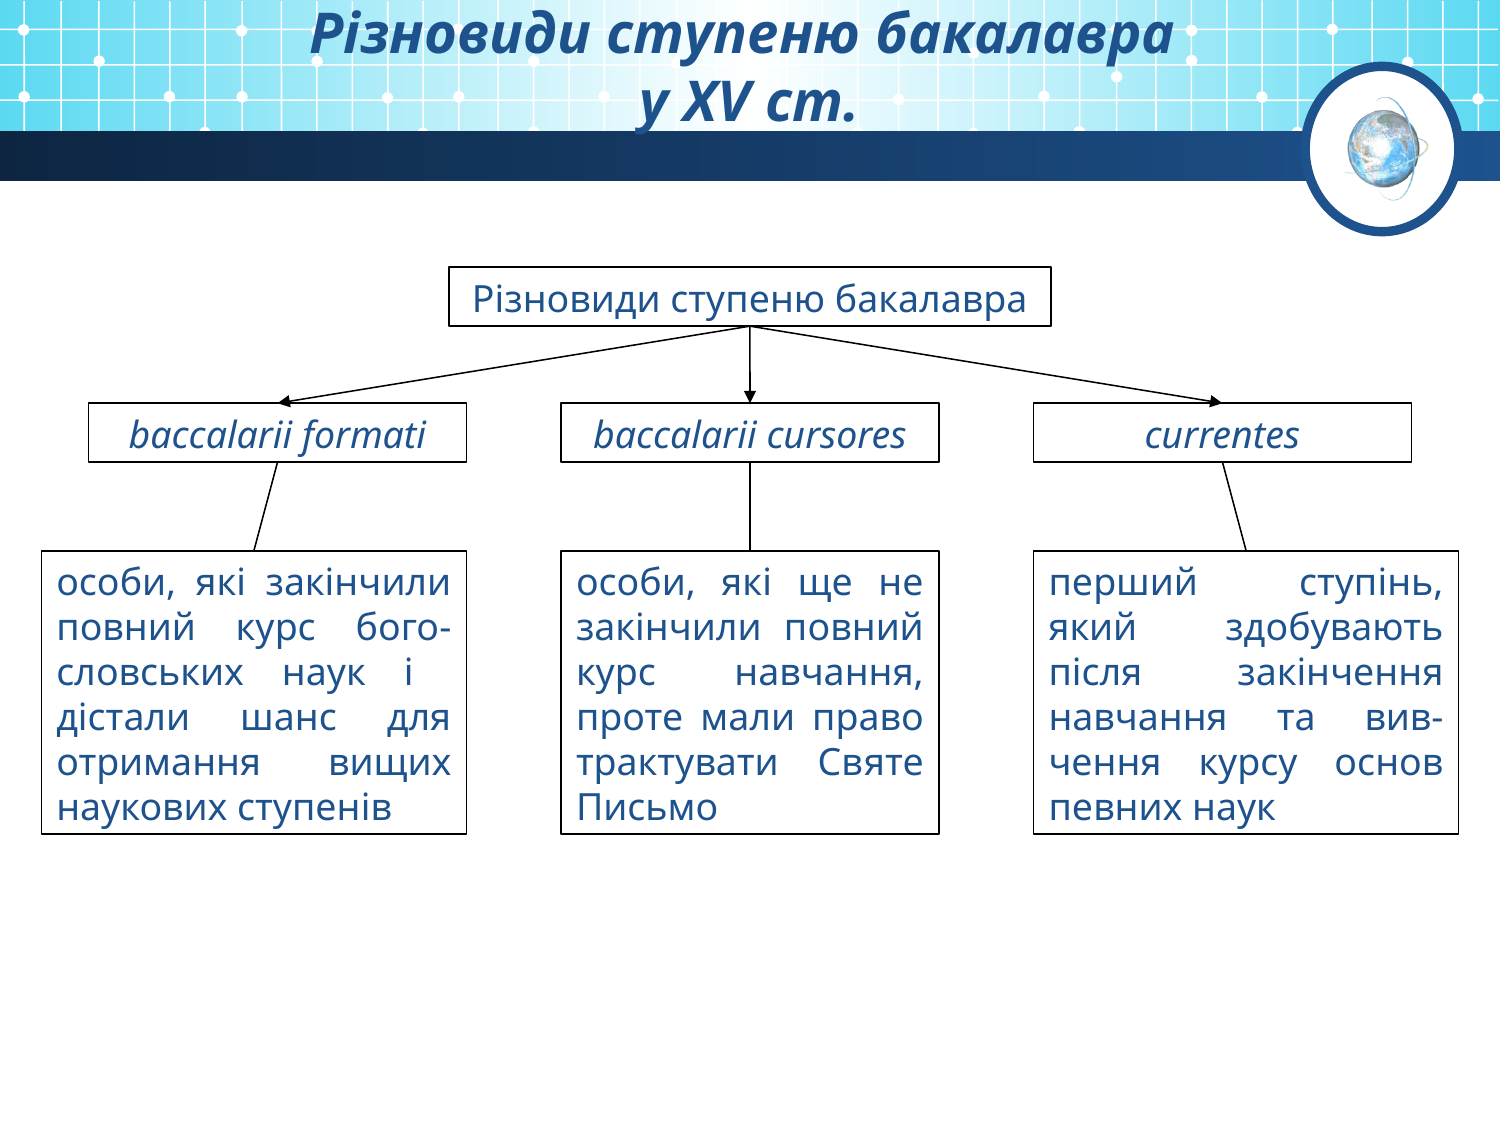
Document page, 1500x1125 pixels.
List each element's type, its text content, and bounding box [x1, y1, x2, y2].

title Різновиди ступеню бакалавра у ХV ст. [0, 0, 1500, 130]
text_box перший ступінь, який здобувають після закінчення навчання та вив-чення курсу основ певних наук [1033, 550, 1459, 835]
text_box особи, які ще не закінчили повний курс навчання, проте мали право трактувати Святе Письмо [561, 550, 939, 835]
text_box baccalarii cursores [561, 413, 939, 463]
text_box особи, які закінчили повний курс бого-словських наук і дістали шанс для отримання вищих наукових ступенів [41, 550, 467, 835]
picture [1310, 130, 1454, 226]
text_box currentes [1033, 403, 1412, 463]
text_box Різновиди ступеню бакалавра [448, 267, 1052, 324]
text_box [253, 462, 278, 552]
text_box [1222, 462, 1247, 552]
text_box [751, 326, 1223, 404]
text_box baccalarii formati [88, 403, 467, 463]
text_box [277, 326, 746, 404]
